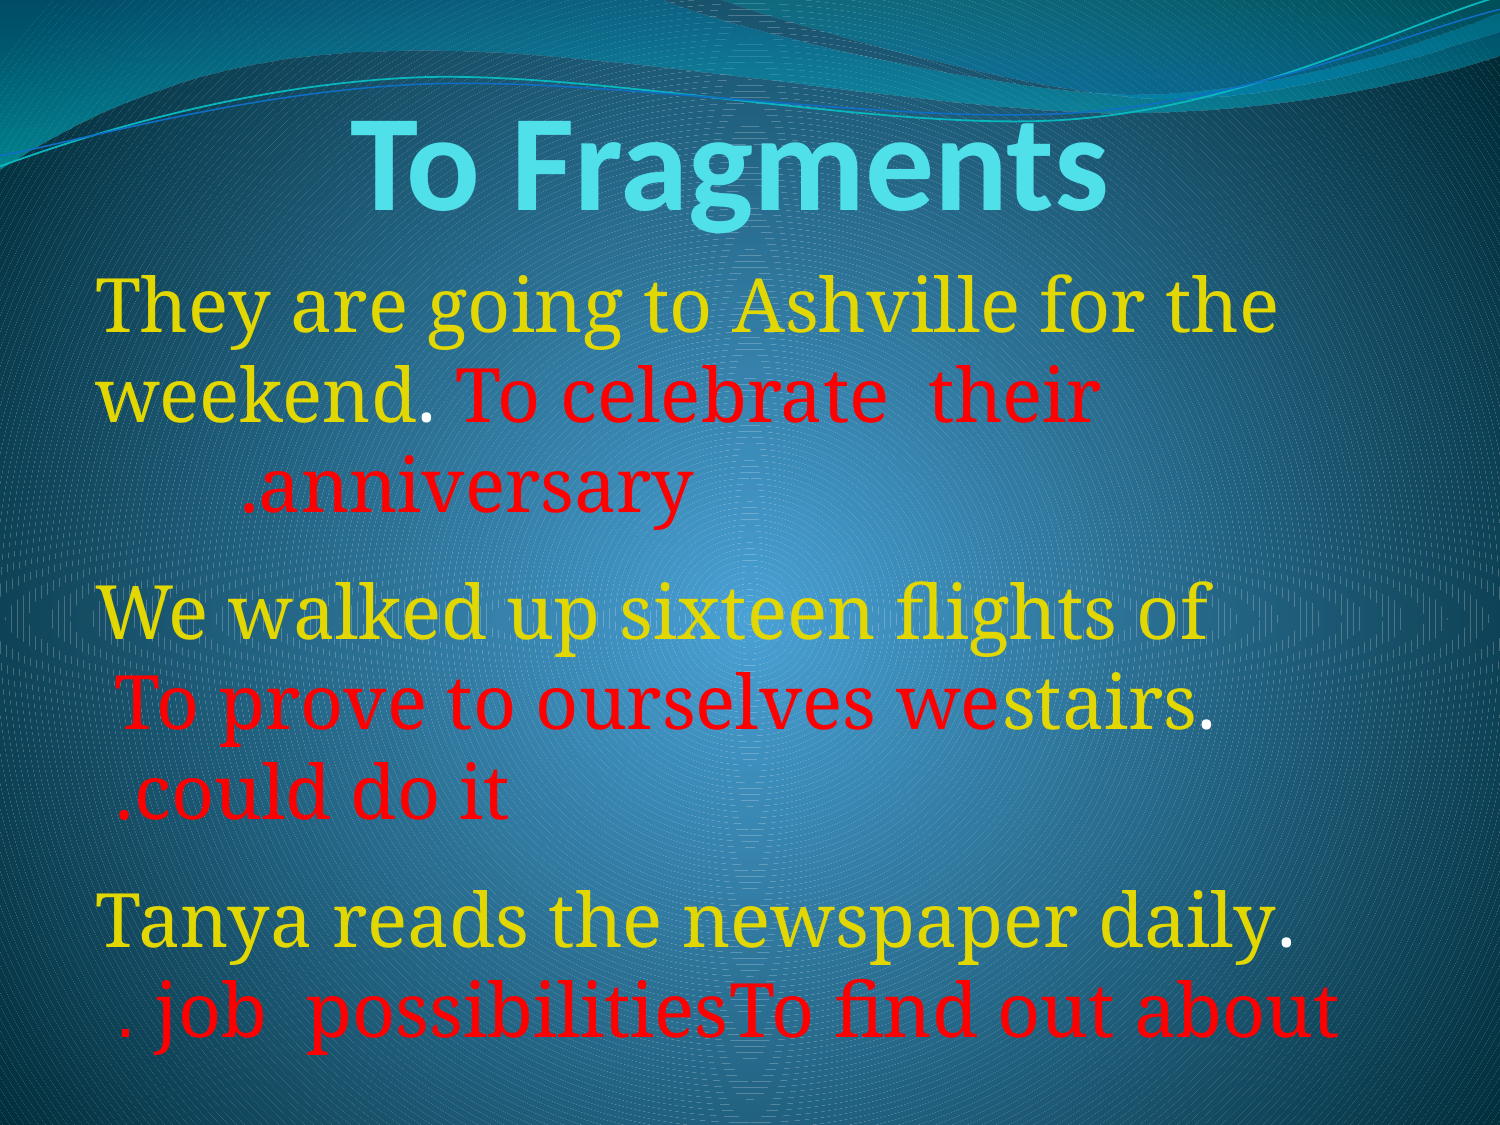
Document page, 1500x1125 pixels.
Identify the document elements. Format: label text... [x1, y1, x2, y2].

title To Fragments [87, 37, 1376, 238]
subtitle They are going to Ashville for the weekend. To celebrate their anniversary. We walked up sixteen flights of stairs. To prove to ourselves we could do it. Tanya reads the newspaper daily. To find out about job possibilities. [87, 249, 1376, 1088]
